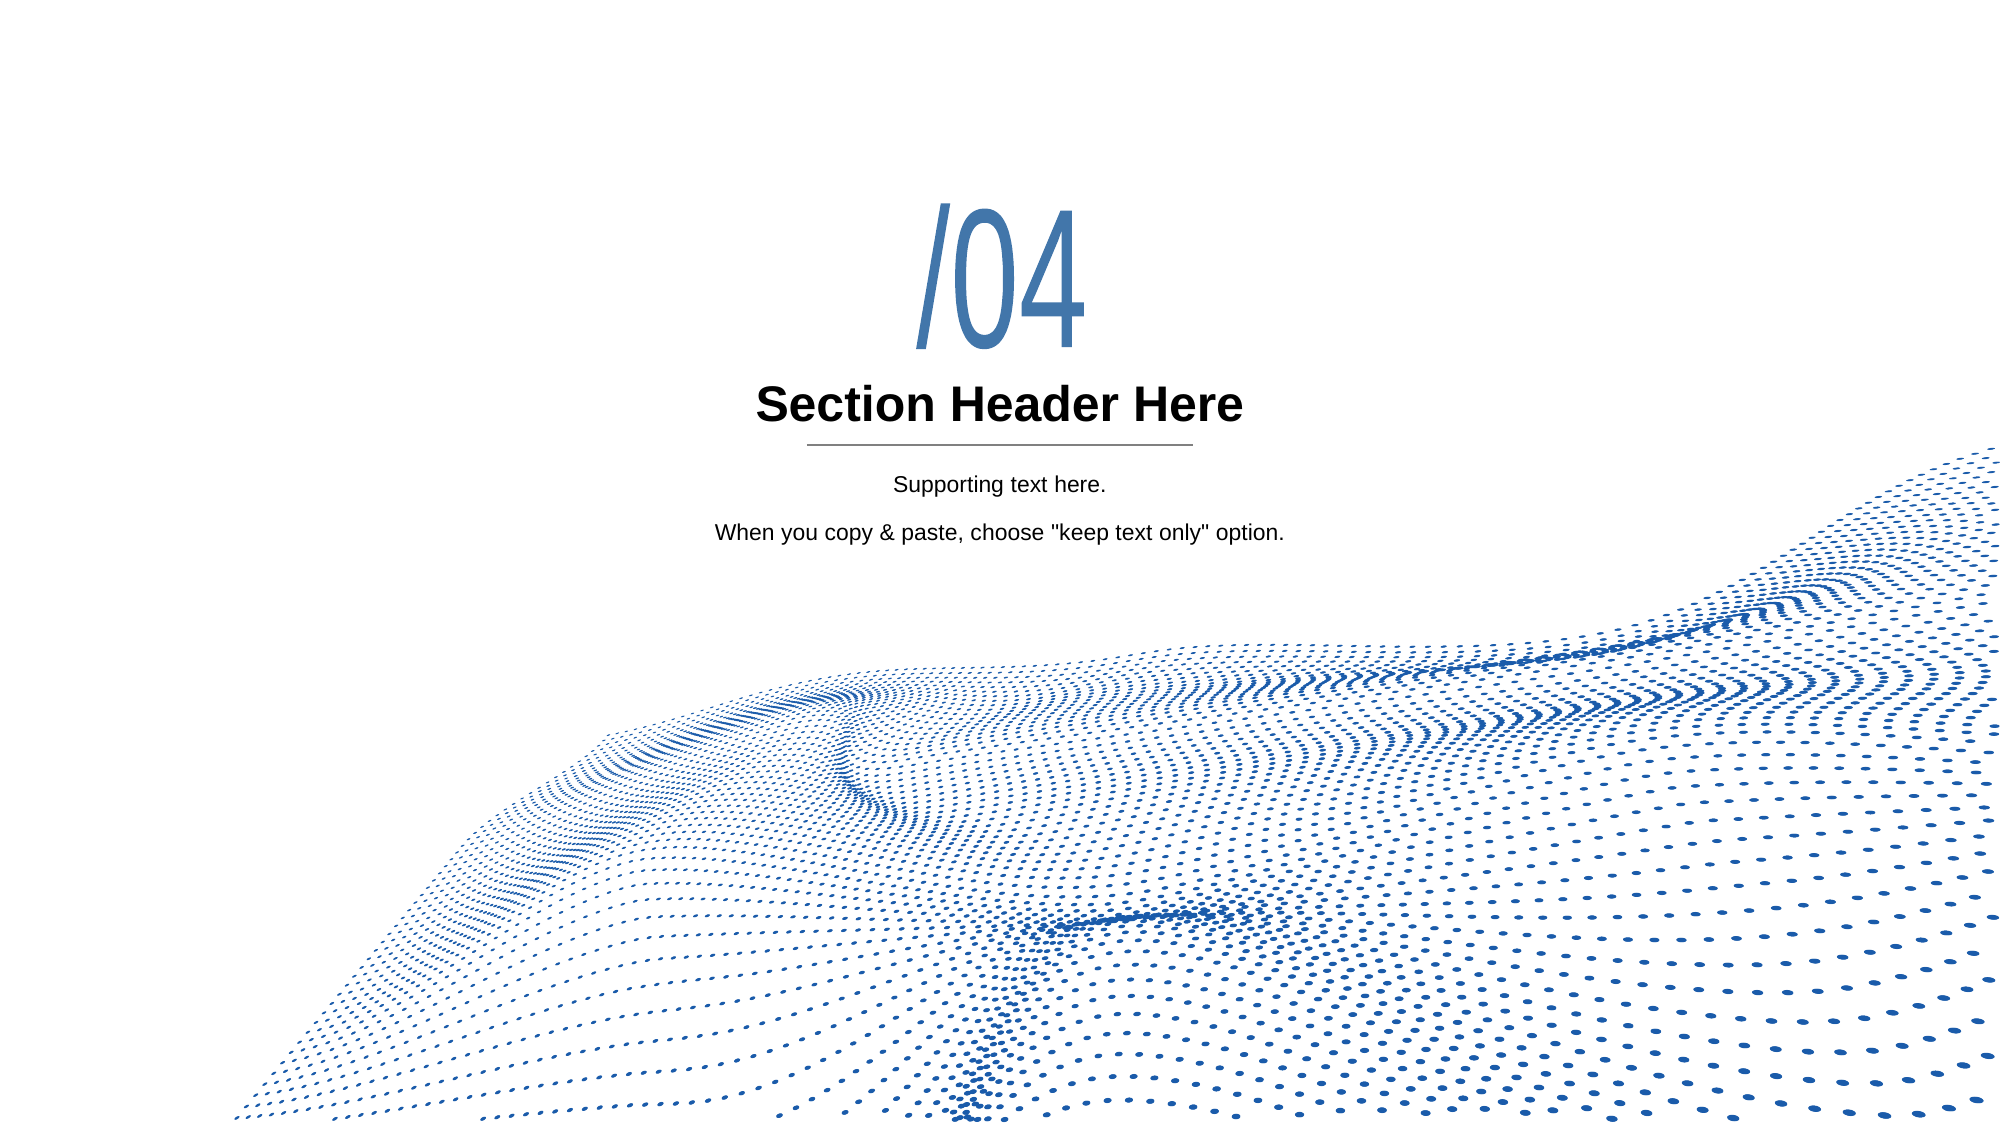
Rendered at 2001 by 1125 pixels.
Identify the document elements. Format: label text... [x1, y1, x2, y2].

list Supporting text here. When you copy & paste, choose "keep text only" option. [627, 462, 1373, 629]
title Section Header Here [628, 331, 1372, 440]
picture [0, 0, 2000, 1125]
